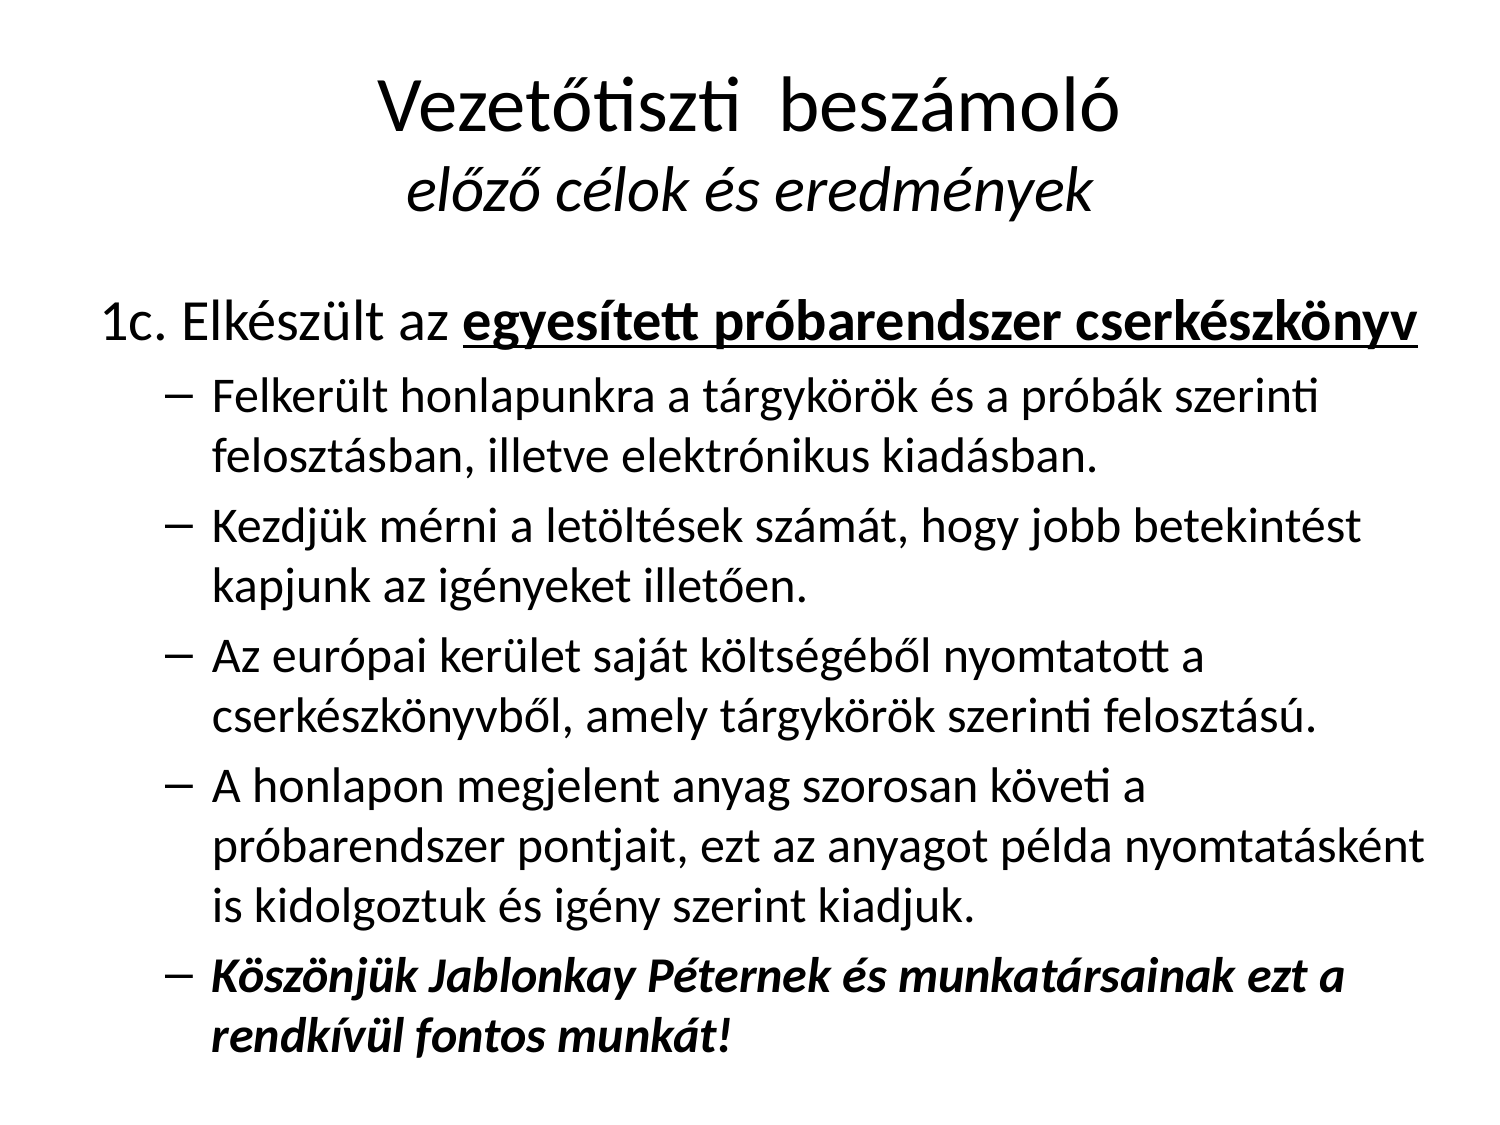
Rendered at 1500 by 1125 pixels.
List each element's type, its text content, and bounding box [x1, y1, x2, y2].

list 1c. Elkészült az egyesített próbarendszer cserkészkönyv Felkerült honlapunkra a tárgykörök és a próbák szerinti felosztásban, illetve elektrónikus kiadásban. Kezdjük mérni a letöltések számát, hogy jobb betekintést kapjunk az igényeket illetően. Az európai kerület saját költségéből nyomtatott a cserkészkönyvből, amely tárgykörök szerinti felosztású. A honlapon megjelent anyag szorosan követi a próbarendszer pontjait, ezt az anyagot példa nyomtatásként is kidolgoztuk és igény szerint kiadjuk. Köszönjük Jablonkay Péternek és munkatársainak ezt a rendkívül fontos munkát! [75, 275, 1463, 1088]
title Vezetőtiszti beszámoló előző célok és eredmények [75, 45, 1425, 233]
